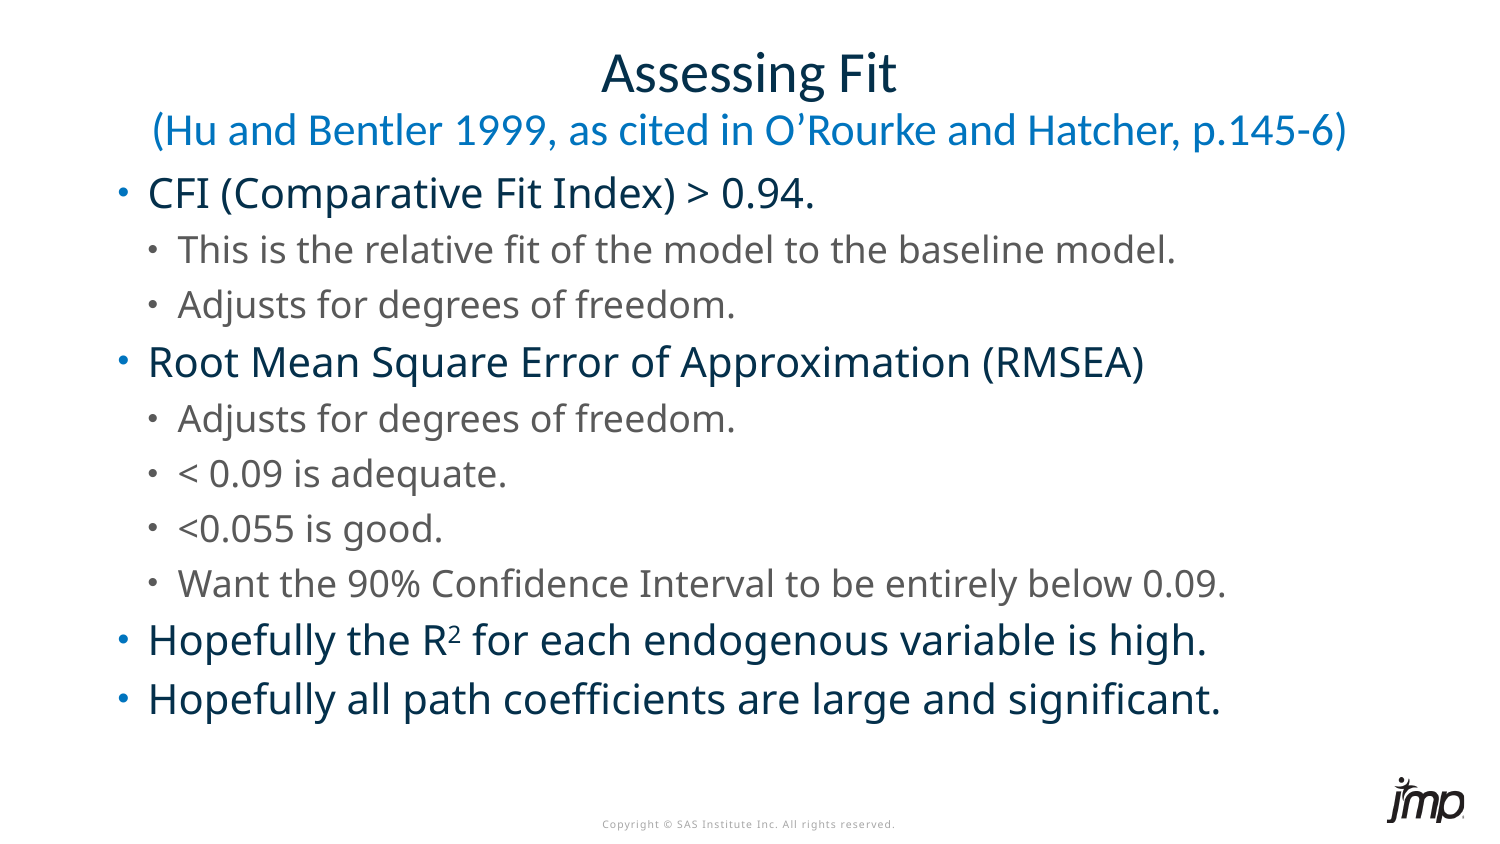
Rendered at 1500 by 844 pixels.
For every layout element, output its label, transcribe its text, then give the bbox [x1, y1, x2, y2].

list CFI (Comparative Fit Index) > 0.94. This is the relative fit of the model to the baseline model. Adjusts for degrees of freedom. Root Mean Square Error of Approximation (RMSEA) Adjusts for degrees of freedom. < 0.09 is adequate. <0.055 is good. Want the 90% Confidence Interval to be entirely below 0.09. Hopefully the R2 for each endogenous variable is high. Hopefully all path coefficients are large and significant. [102, 166, 1398, 765]
title Assessing Fit [102, 31, 1398, 105]
list (Hu and Bentler 1999, as cited in O’Rourke and Hatcher, p.145-6) [102, 105, 1398, 150]
